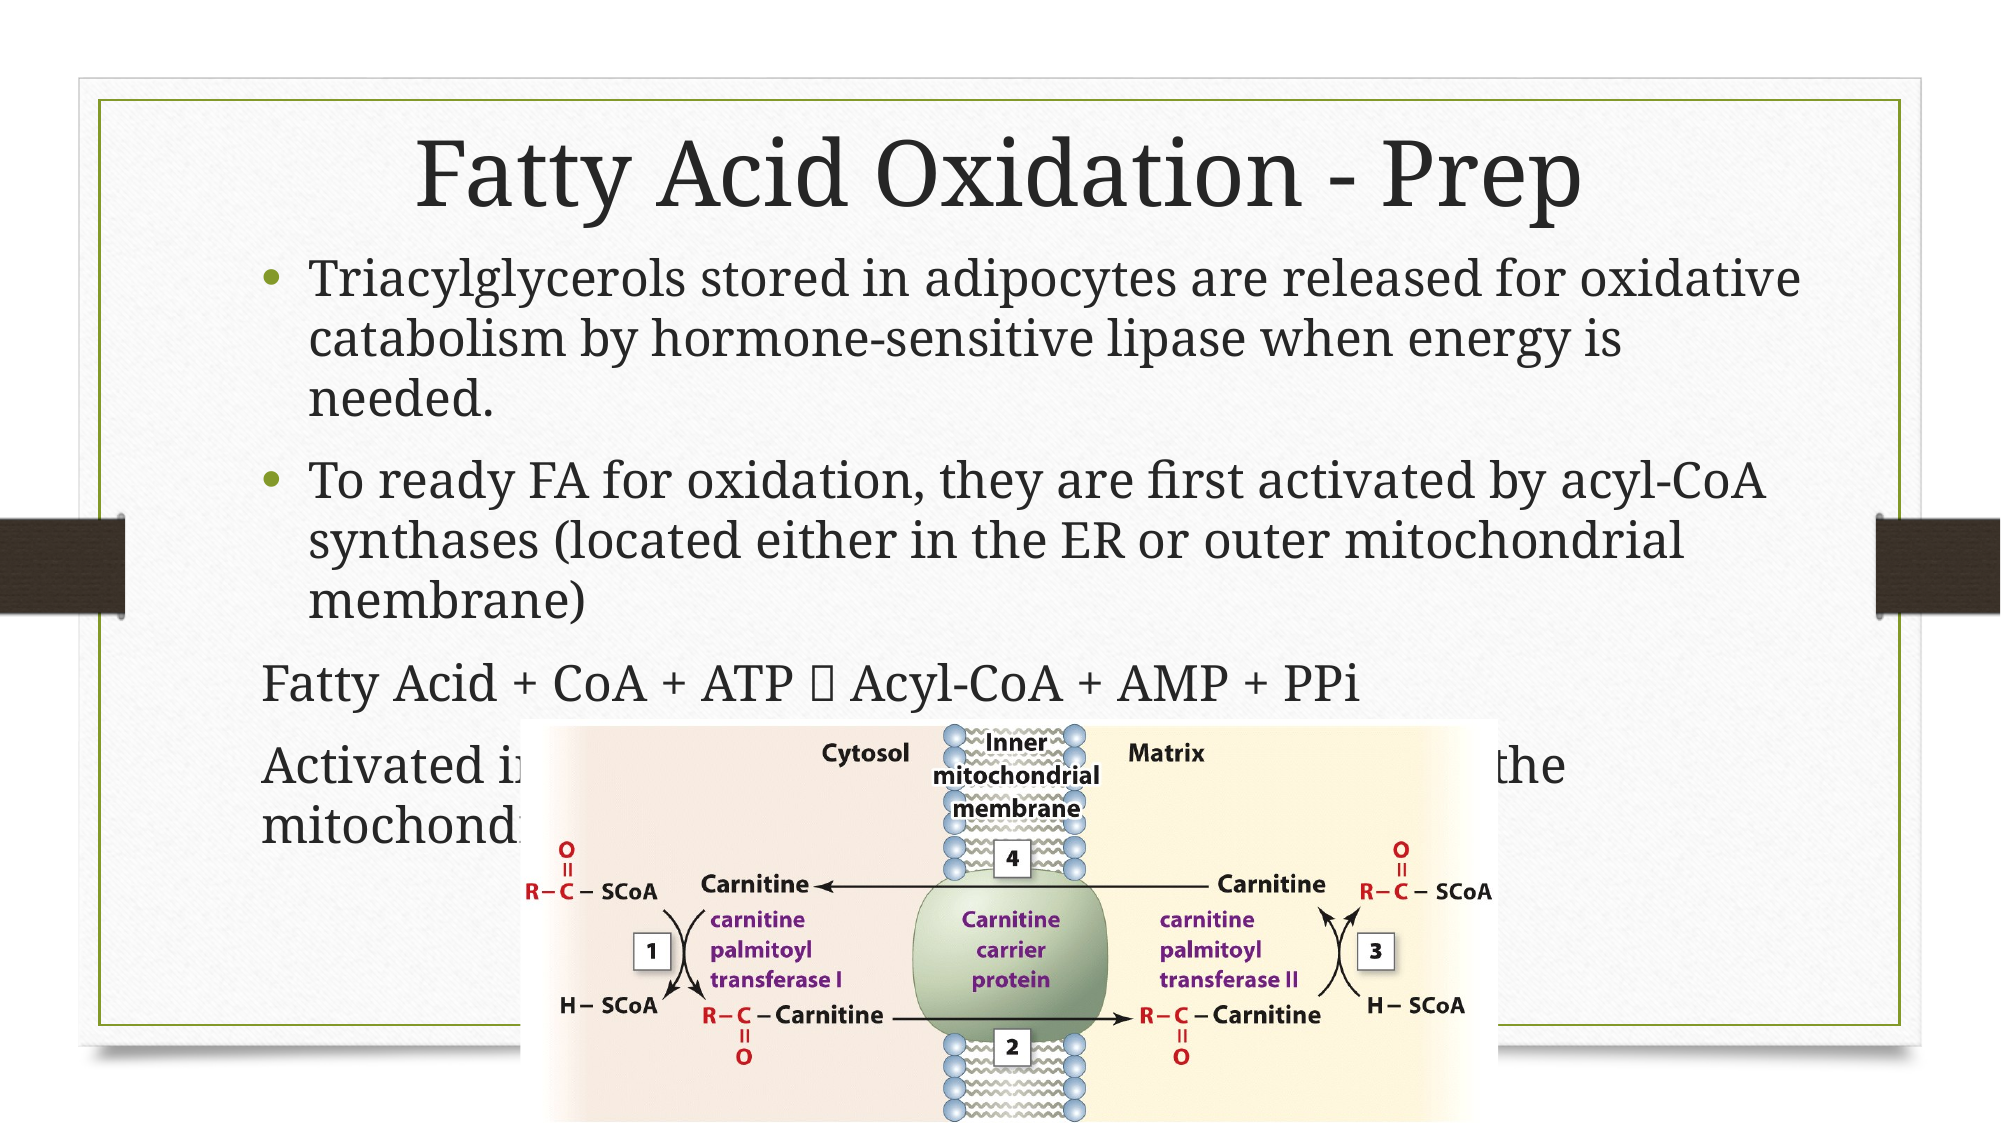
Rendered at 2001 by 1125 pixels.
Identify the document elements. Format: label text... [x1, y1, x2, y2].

picture [0, 0, 2001, 1125]
list Triacylglycerols stored in adipocytes are released for oxidative catabolism by hormone-sensitive lipase when energy is needed. To ready FA for oxidation, they are first activated by acyl-CoA synthases (located either in the ER or outer mitochondrial membrane) Fatty Acid + CoA + ATP  Acyl-CoA + AMP + PPi Activated in the cytosol, Acyl-CoAs are brought into the mitochondria with carnitine. [246, 238, 1822, 784]
title Fatty Acid Oxidation - Prep [212, 100, 1788, 239]
